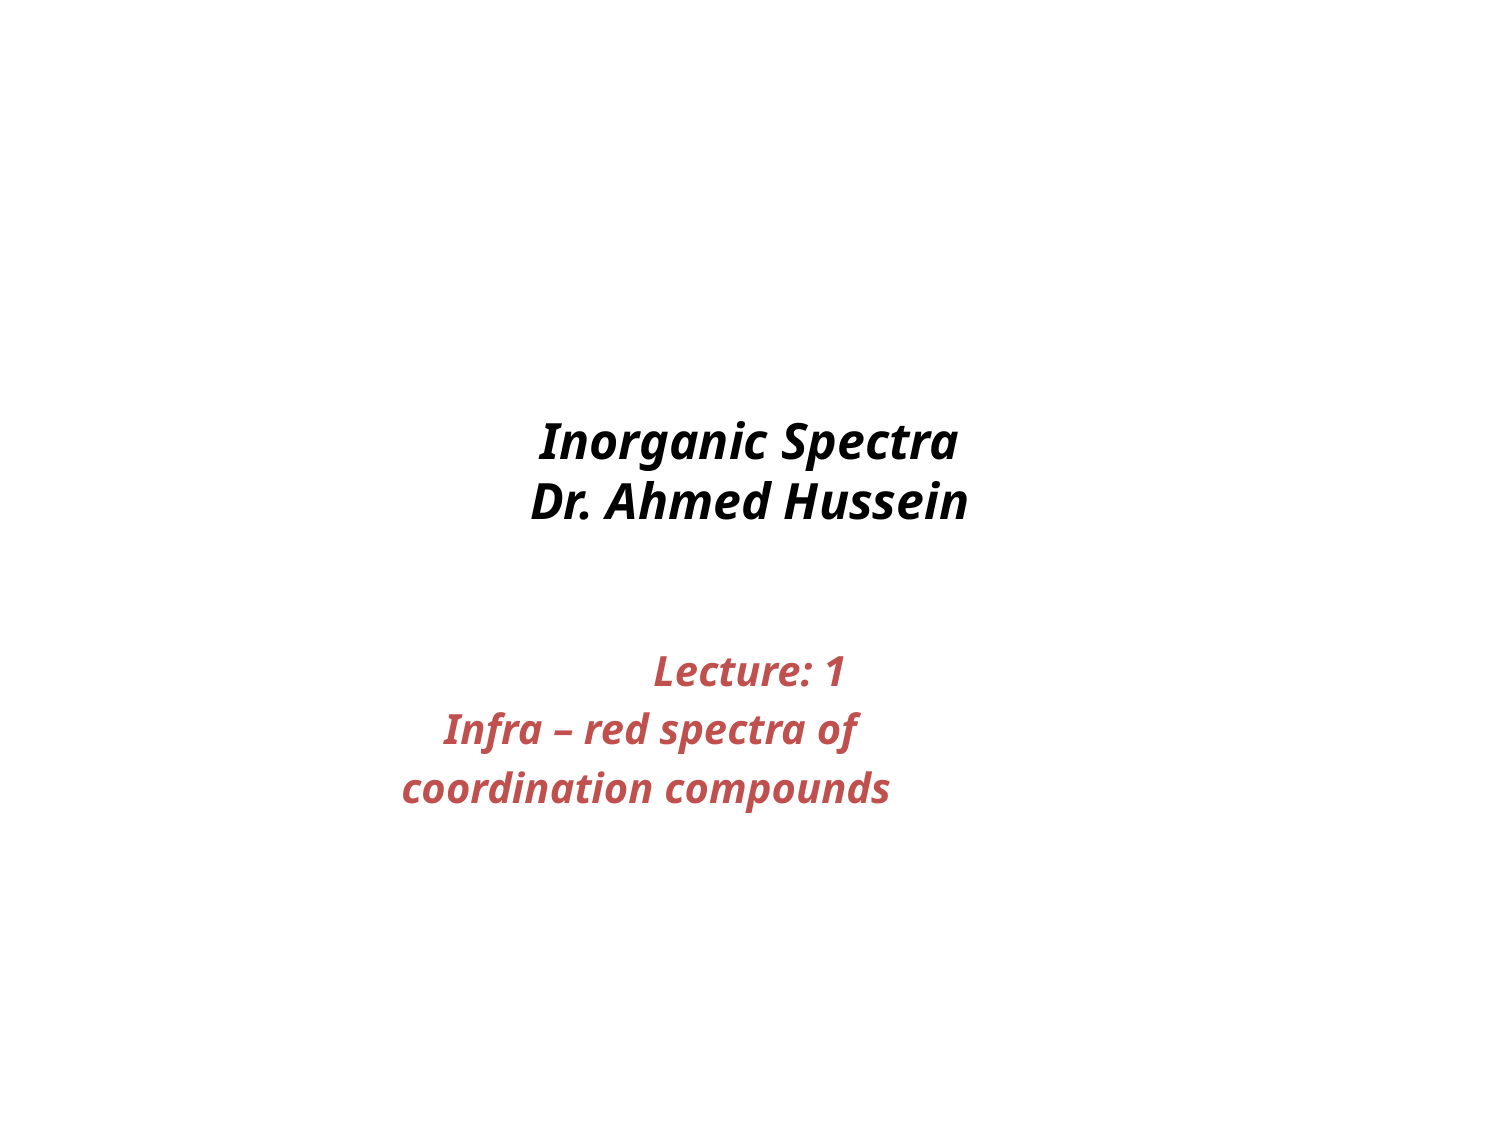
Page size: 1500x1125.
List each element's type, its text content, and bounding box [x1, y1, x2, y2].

subtitle Lecture: 1 Infra – red spectra of coordination compounds [225, 637, 1275, 925]
title Inorganic Spectra Dr. Ahmed Hussein [112, 349, 1388, 591]
